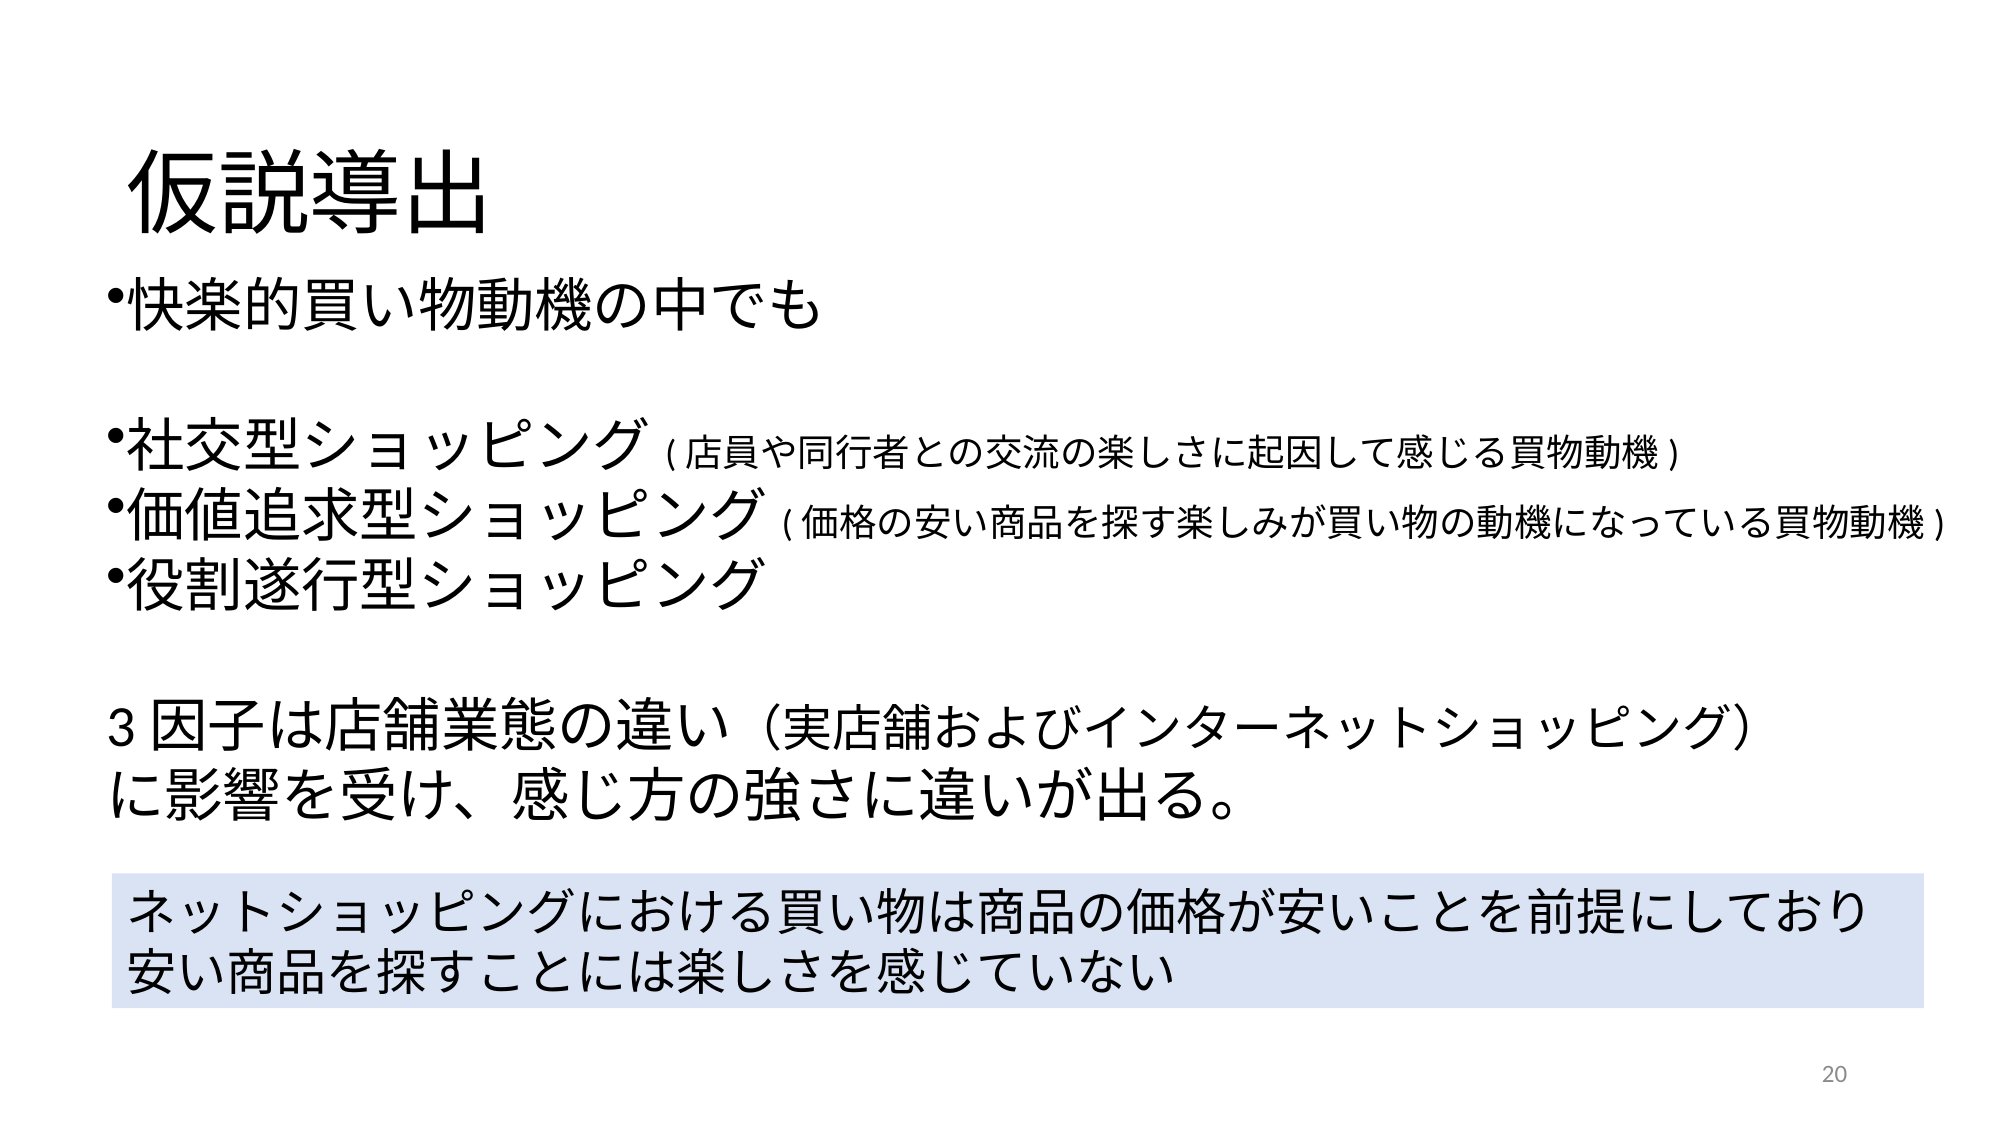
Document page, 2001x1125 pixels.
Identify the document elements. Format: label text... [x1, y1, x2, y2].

text_box 仮説導出 [111, 127, 562, 253]
text_box ネットショッピングにおける買い物は商品の価格が安いことを前提にしており 安い商品を探すことには楽しさを感じていない [111, 873, 1924, 1009]
slide_number 20 [1412, 1042, 1863, 1103]
text_box 快楽的買い物動機の中でも 社交型ショッピング(店員や同行者との交流の楽しさに起因して感じる買物動機) 価値追求型ショッピング(価格の安い商品を探す楽しみが買い物の動機になっている買物動機) 役割遂行型ショッピング 3因子は店舗業態の違い（実店舗およびインターネットショッピング） に影響を受け、感じ方の強さに違いが出る。 [91, 260, 2000, 906]
